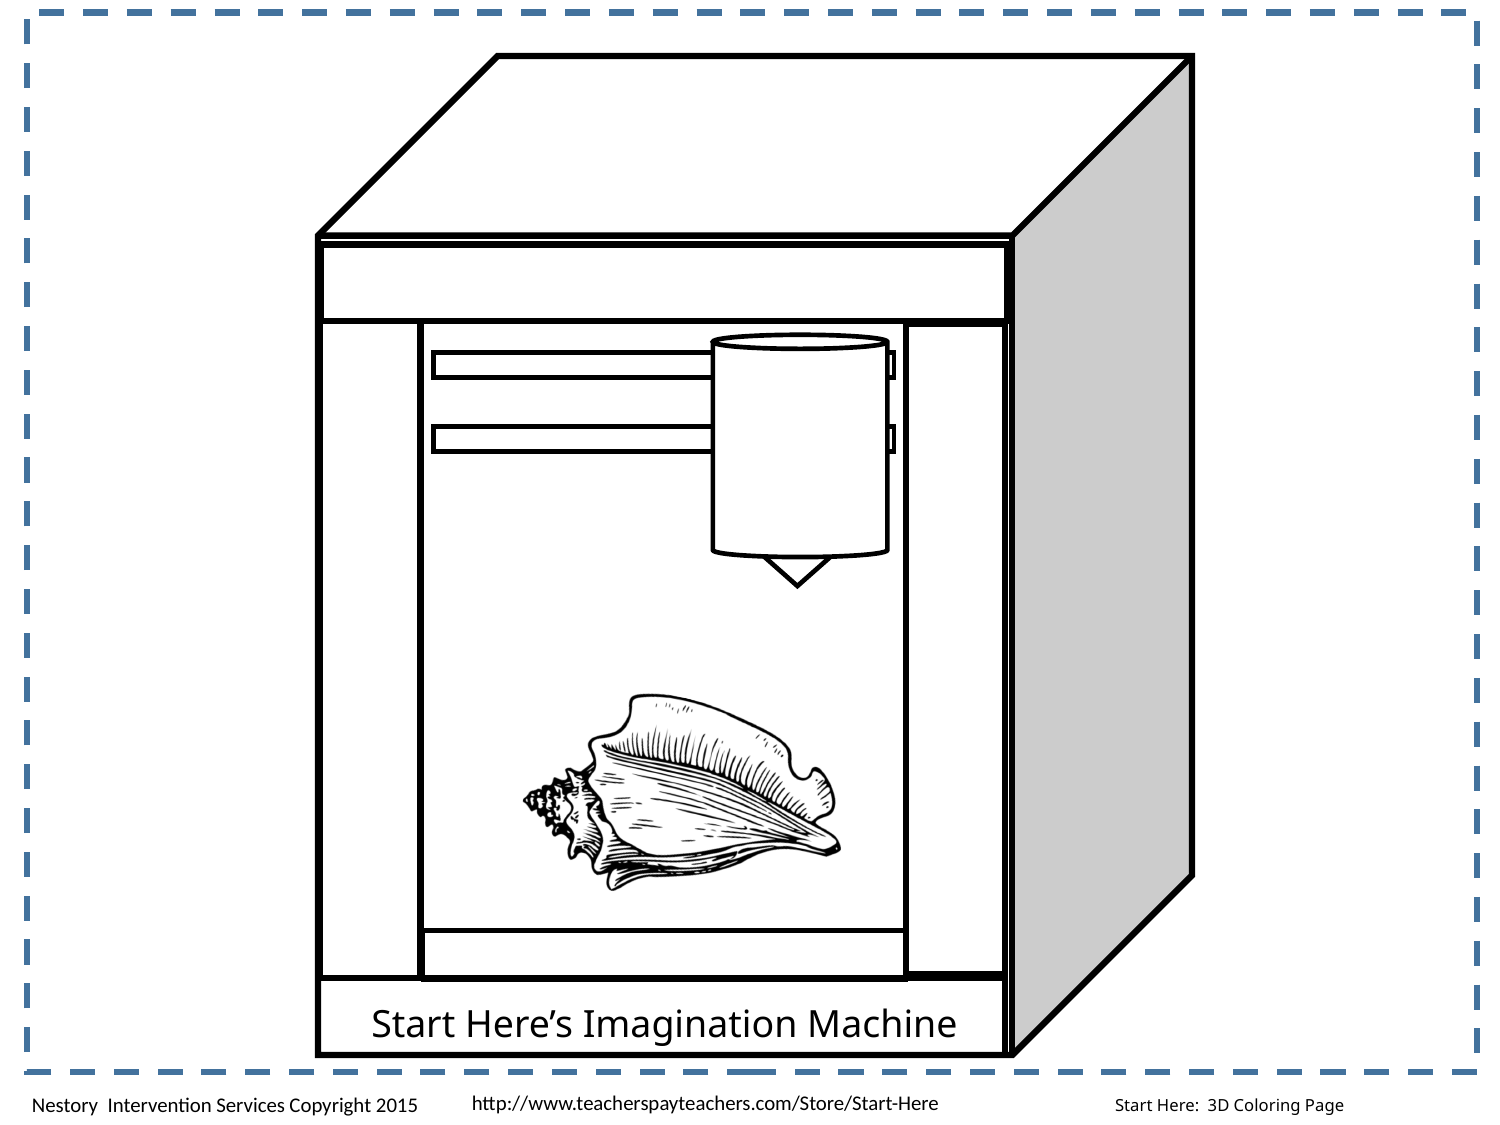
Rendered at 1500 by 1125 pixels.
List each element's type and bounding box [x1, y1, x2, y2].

text_box [711, 333, 889, 559]
text_box [889, 351, 895, 379]
text_box [317, 977, 1006, 1056]
text_box [905, 323, 1006, 975]
text_box [319, 243, 1008, 322]
text_box [422, 930, 907, 980]
text_box [432, 425, 711, 453]
text_box [432, 351, 711, 379]
text_box [889, 425, 895, 453]
text_box [319, 320, 422, 979]
text_box [13, 1067, 1500, 1125]
text_box [26, 11, 1478, 1067]
text_box [316, 54, 1194, 1057]
text_box [764, 558, 831, 588]
picture [508, 642, 865, 964]
